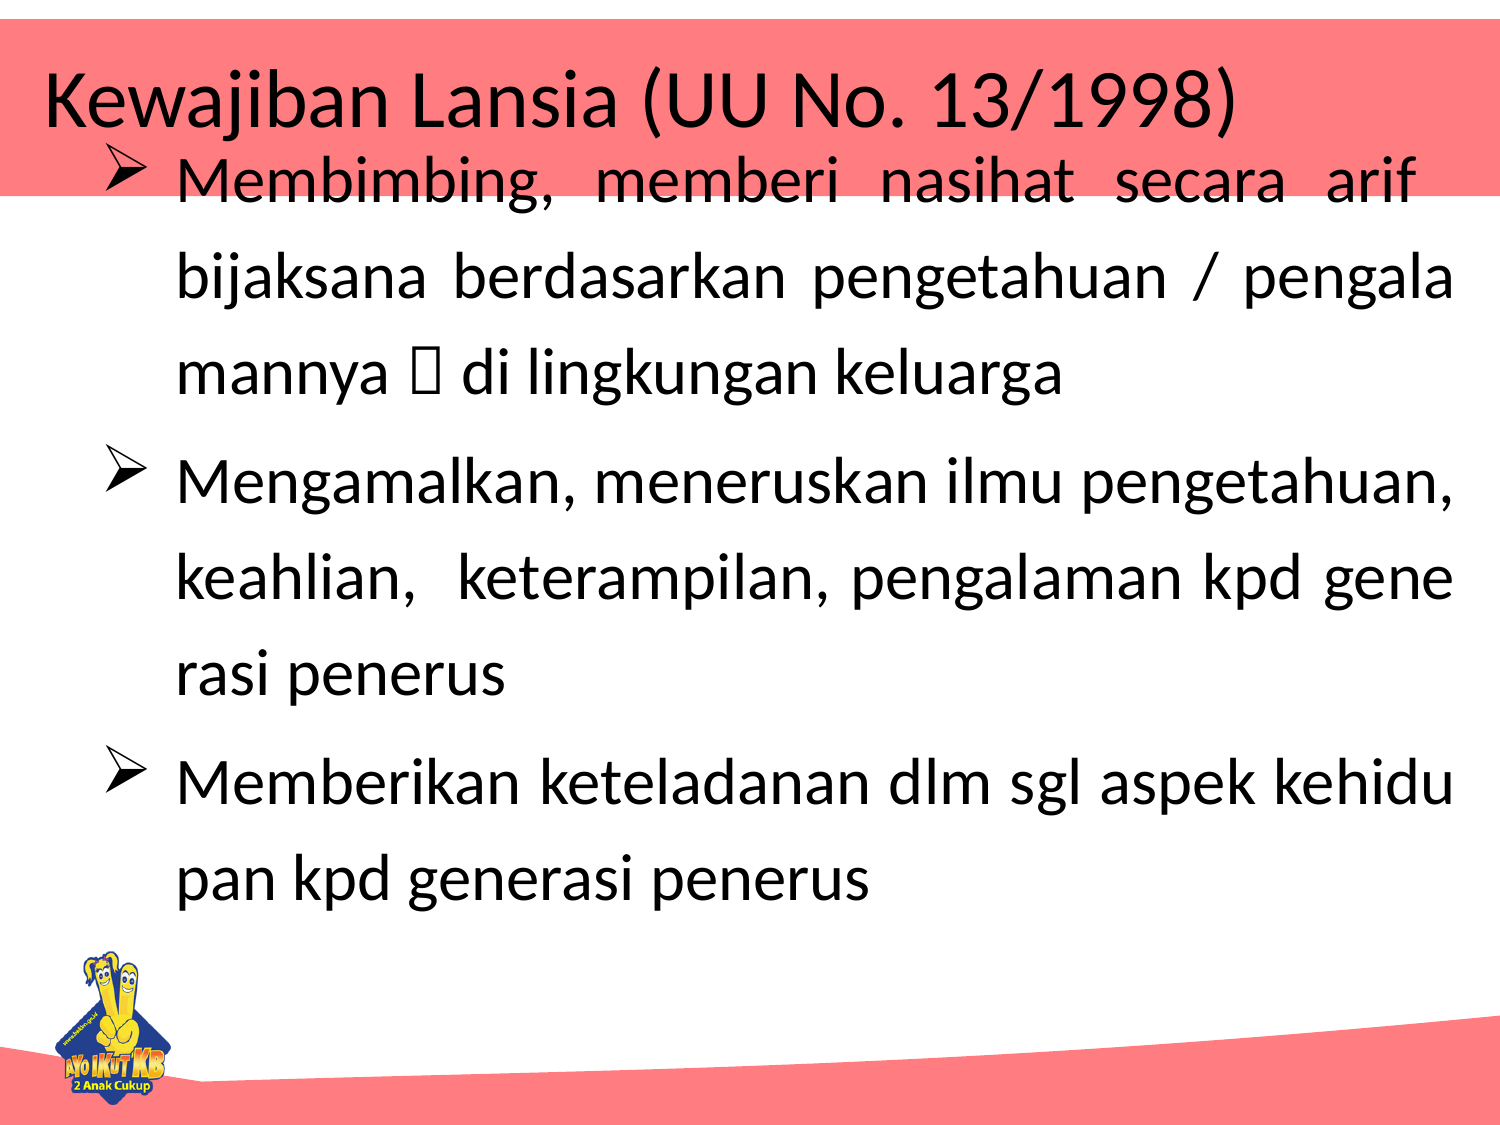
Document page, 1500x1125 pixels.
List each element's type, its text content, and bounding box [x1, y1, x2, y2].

picture [53, 945, 172, 1105]
list Membimbing, memberi nasihat secara arif bijaksana berdasarkan pengetahuan / pengala mannya  di lingkungan keluarga Mengamalkan, meneruskan ilmu pengetahuan, keahlian, keterampilan, pengalaman kpd gene rasi penerus Memberikan keteladanan dlm sgl aspek kehidu pan kpd generasi penerus [29, 19, 1471, 835]
